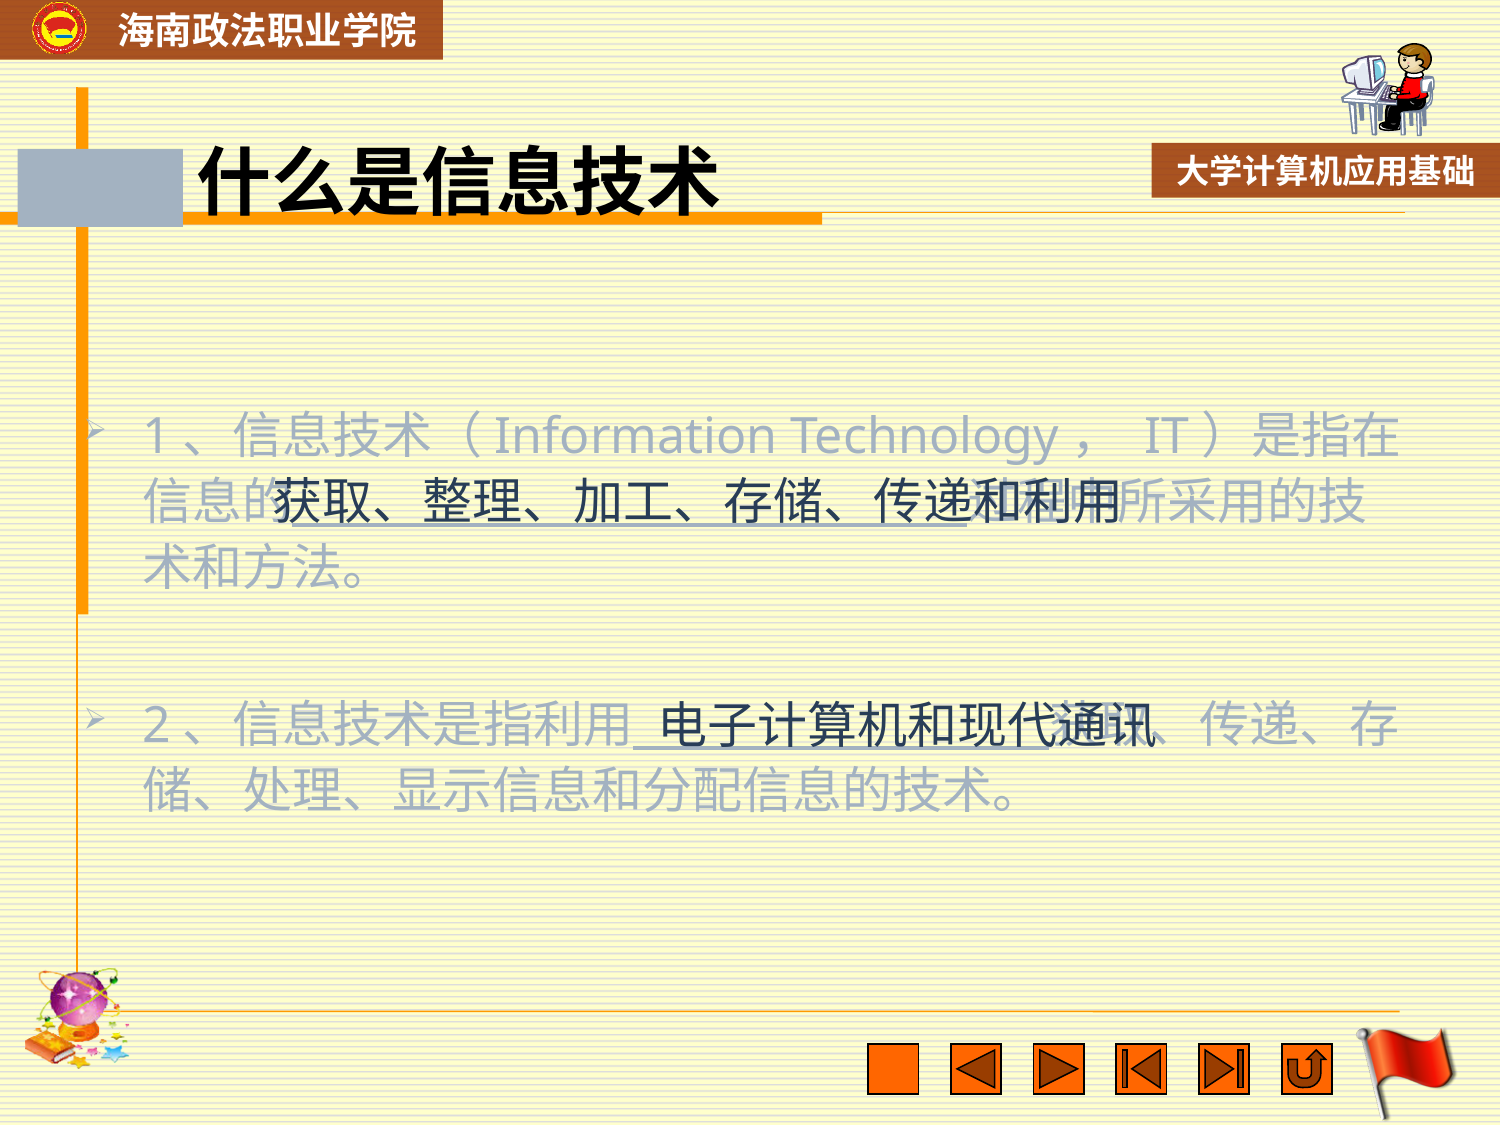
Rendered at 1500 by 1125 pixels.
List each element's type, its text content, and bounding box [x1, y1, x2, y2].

list 1、信息技术（Information Technology， IT）是指在信息的 过程中所采用的技术和方法。 2、信息技术是指利用 获取、传递、存储、处理、显示信息和分配信息的技术。 [68, 389, 1429, 929]
text_box 电子计算机和现代通讯 [642, 668, 1173, 762]
picture [1364, 104, 1369, 115]
text_box 获取、整理、加工、存储、传递和利用 [258, 444, 1138, 537]
text_box [17, 148, 184, 228]
title 什么是信息技术 [181, 115, 1500, 232]
picture [0, 225, 1500, 1125]
picture [0, 0, 1500, 212]
